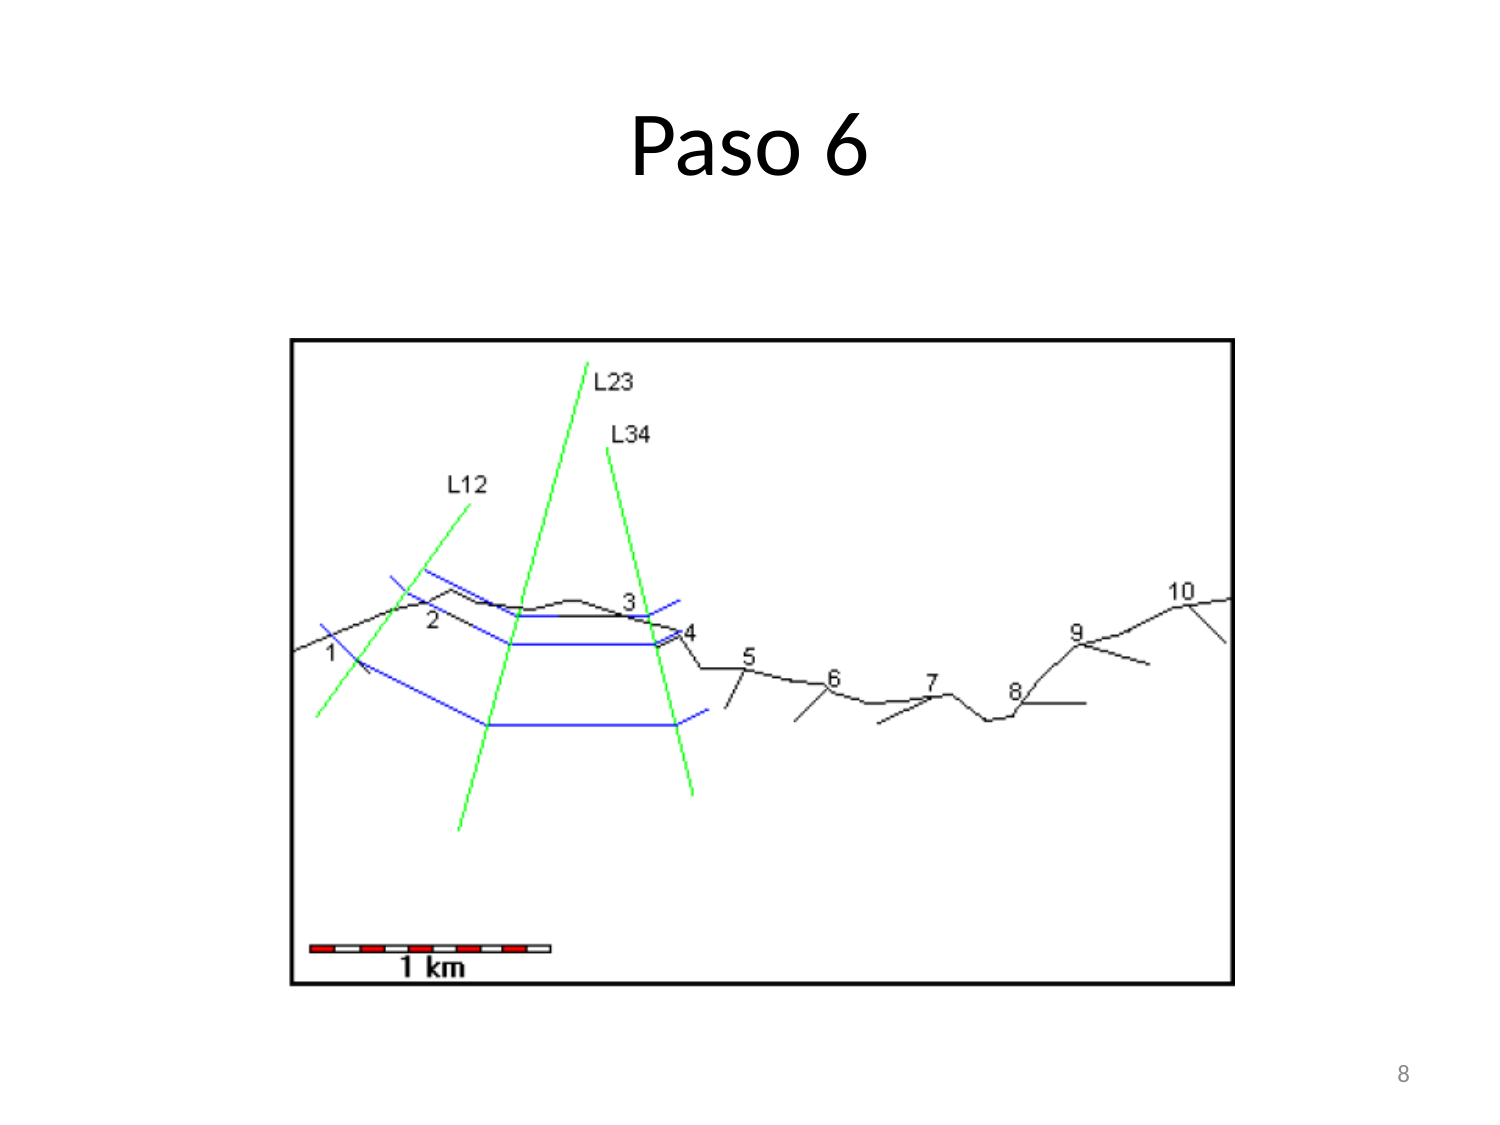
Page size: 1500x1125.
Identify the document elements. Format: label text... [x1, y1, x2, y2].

title Paso 6 [75, 45, 1425, 233]
picture [289, 337, 1235, 989]
slide_number 8 [1074, 1042, 1425, 1103]
